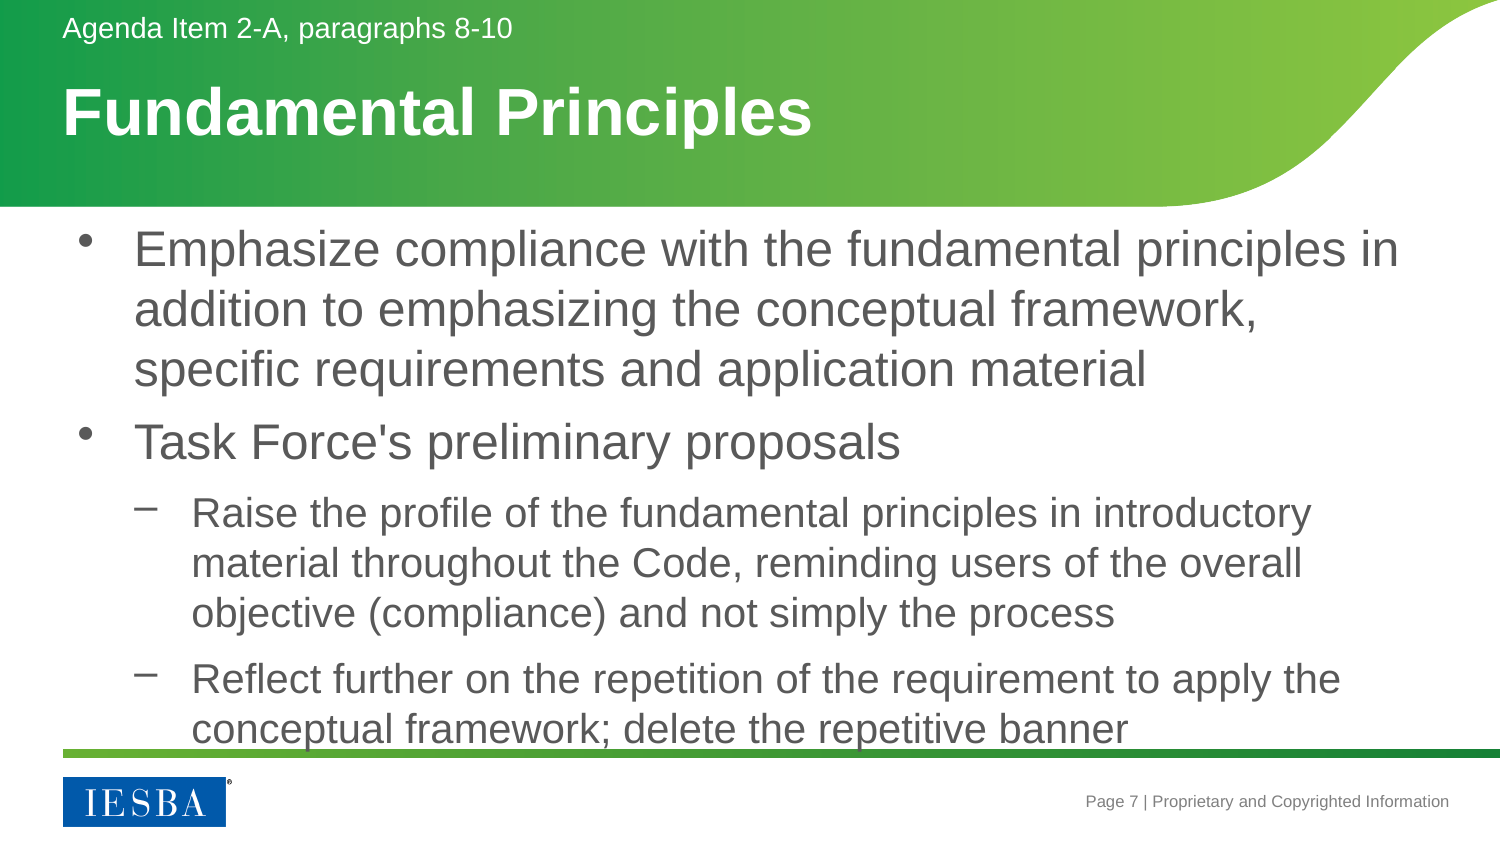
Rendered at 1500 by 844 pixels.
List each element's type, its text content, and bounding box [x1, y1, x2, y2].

subtitle Agenda Item 2-A, paragraphs 8-10 [62, 9, 675, 47]
list Emphasize compliance with the fundamental principles in addition to emphasizing the conceptual framework, specific requirements and application material Task Force's preliminary proposals Raise the profile of the fundamental principles in introductory material throughout the Code, reminding users of the overall objective (compliance) and not simply the process Reflect further on the repetition of the requirement to apply the conceptual framework; delete the repetitive banner [62, 209, 1450, 747]
picture [63, 777, 232, 827]
title Fundamental Principles [62, 75, 1325, 142]
picture [0, 0, 1500, 207]
